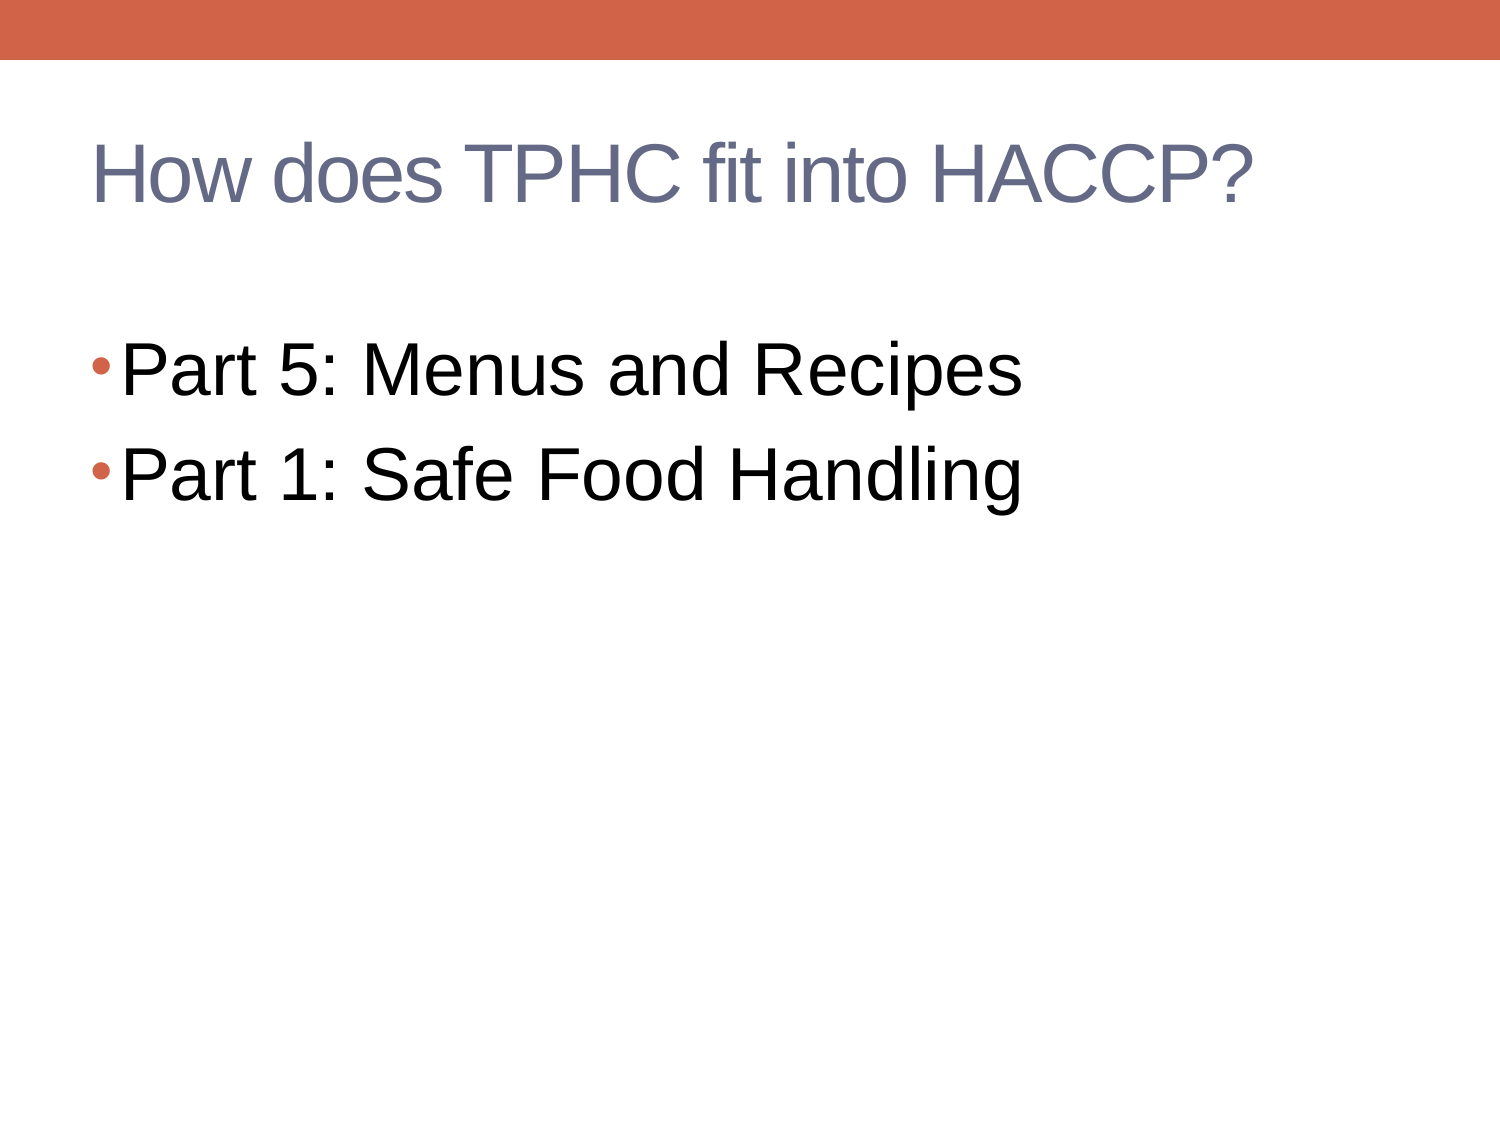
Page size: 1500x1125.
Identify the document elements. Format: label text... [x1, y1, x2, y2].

title How does TPHC fit into HACCP? [75, 87, 1425, 250]
list Part 5: Menus and Recipes Part 1: Safe Food Handling [75, 312, 1425, 1005]
